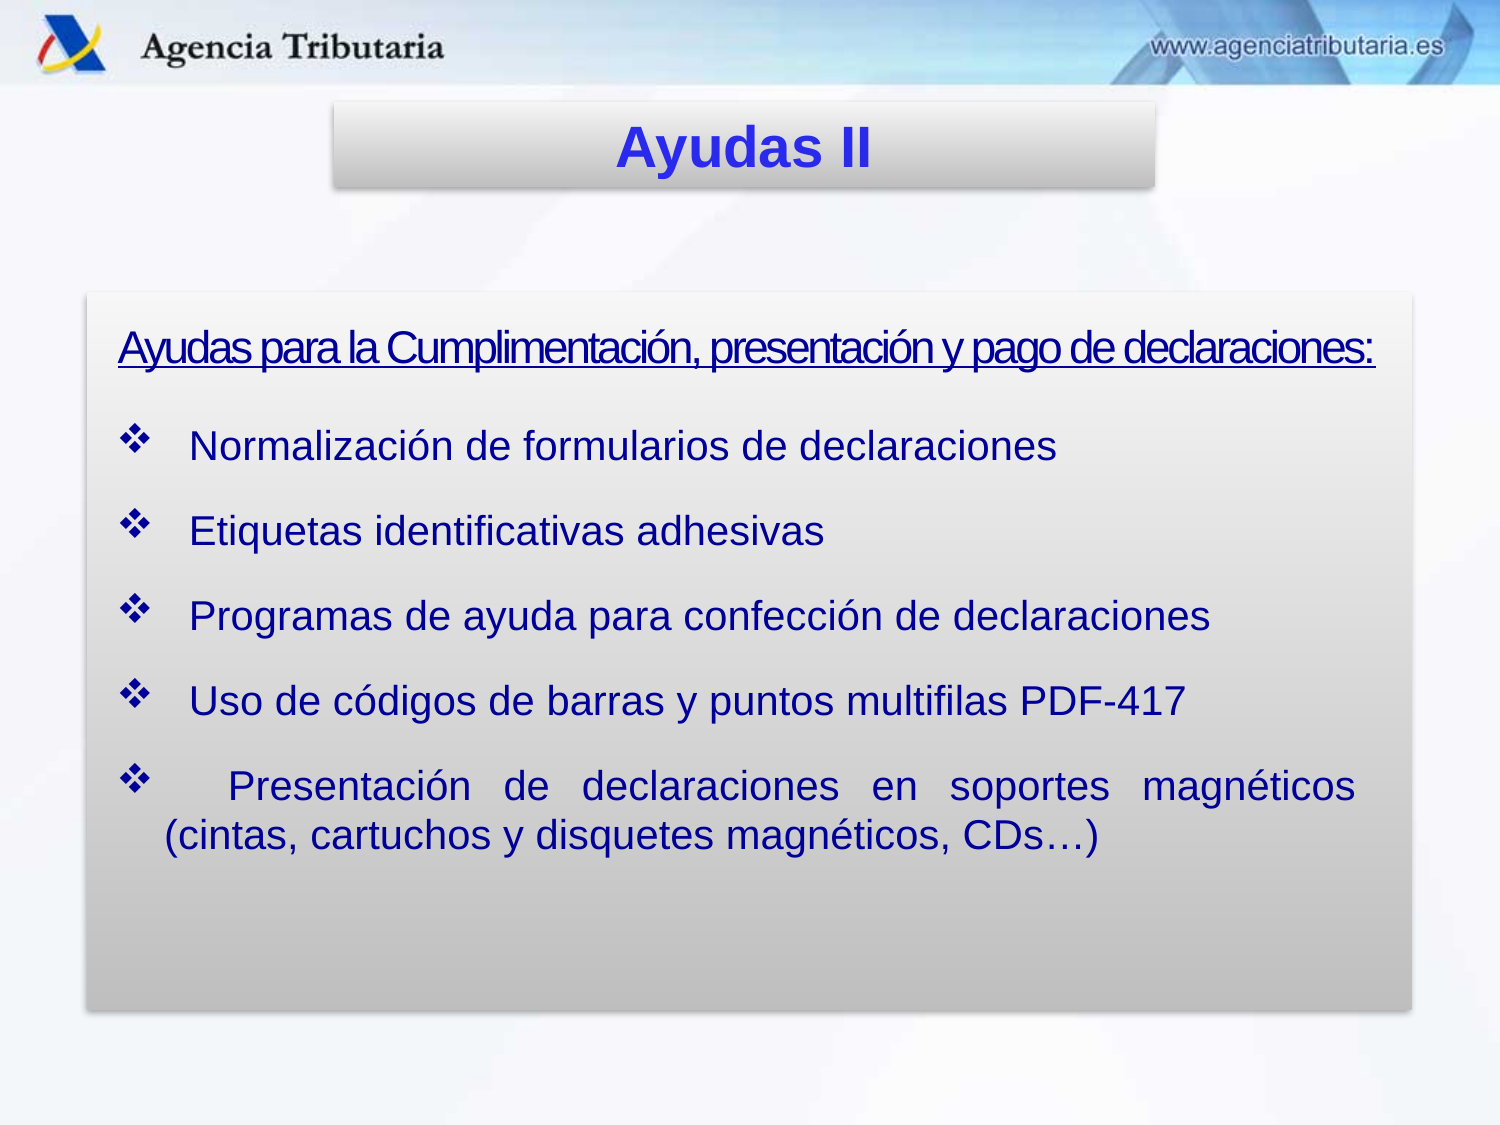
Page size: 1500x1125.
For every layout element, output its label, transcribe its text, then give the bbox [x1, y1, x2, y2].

text_box Ayudas II [334, 102, 1155, 187]
text_box Etiquetas identificativas adhesivas [101, 496, 1348, 561]
text_box Normalización de formularios de declaraciones [101, 411, 1348, 476]
text_box Presentación de declaraciones en soportes magnéticos (cintas, cartuchos y disquetes magnéticos, CDs…) [101, 751, 1372, 866]
picture [0, 0, 1500, 1125]
text_box Ayudas para la Cumplimentación, presentación y pago de declaraciones: [99, 316, 1395, 381]
text_box [87, 292, 1412, 1010]
text_box Programas de ayuda para confección de declaraciones [101, 581, 1372, 647]
text_box Uso de códigos de barras y puntos multifilas PDF-417 [101, 666, 1372, 731]
